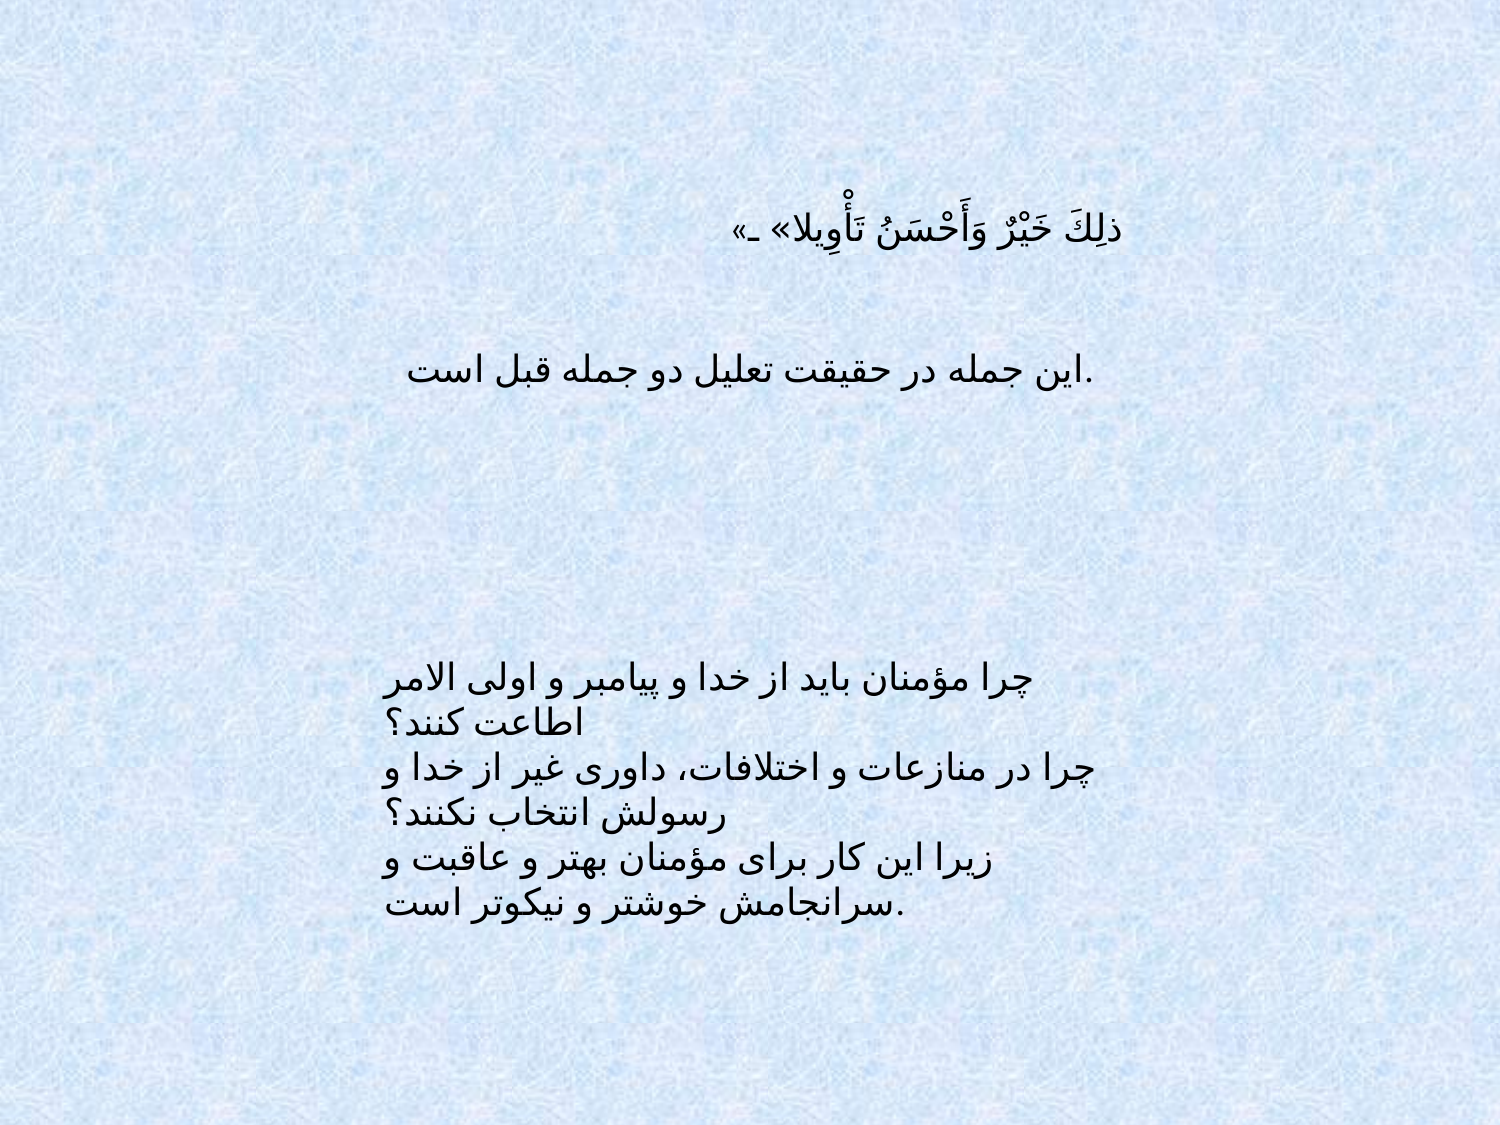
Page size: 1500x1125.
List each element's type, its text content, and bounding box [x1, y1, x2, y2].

text_box اين جمله در حقيقت تعليل دو جمله قبل است. [391, 338, 1109, 398]
picture [0, 0, 1500, 1125]
text_box چرا مؤمنان بايد از خدا و پيامبر و اولى الامر اطاعت كنند؟ چرا در منازعات و اختلافات، داورى غير از خدا و رسولش انتخاب نكنند؟ زيرا اين كار براى مؤمنان بهتر و عاقبت و سرانجامش خوشتر و نيكوتر است. [369, 645, 1120, 930]
text_box «ذلِكَ خَيْرٌ وَأَحْسَنُ تَأْوِيلا» ـ [714, 196, 1138, 256]
